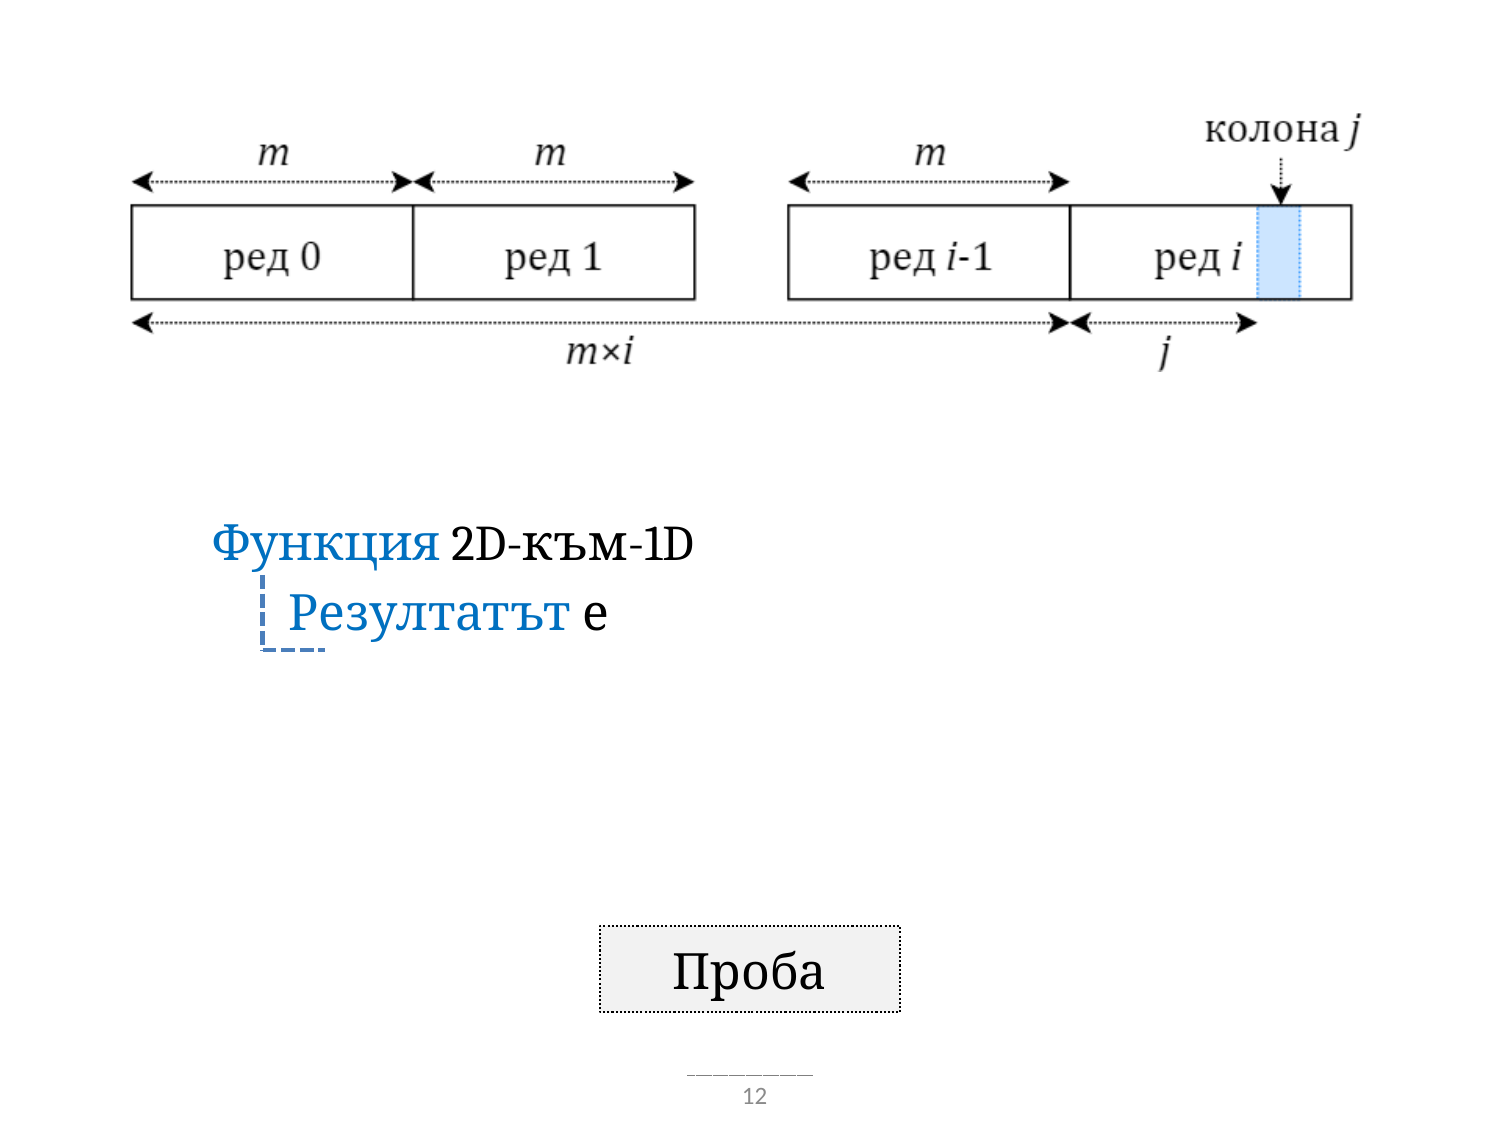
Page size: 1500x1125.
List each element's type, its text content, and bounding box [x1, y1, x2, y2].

text_box Проба [598, 924, 902, 1014]
picture [112, 87, 1377, 373]
slide_number 12 [579, 1065, 930, 1125]
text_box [262, 574, 326, 651]
